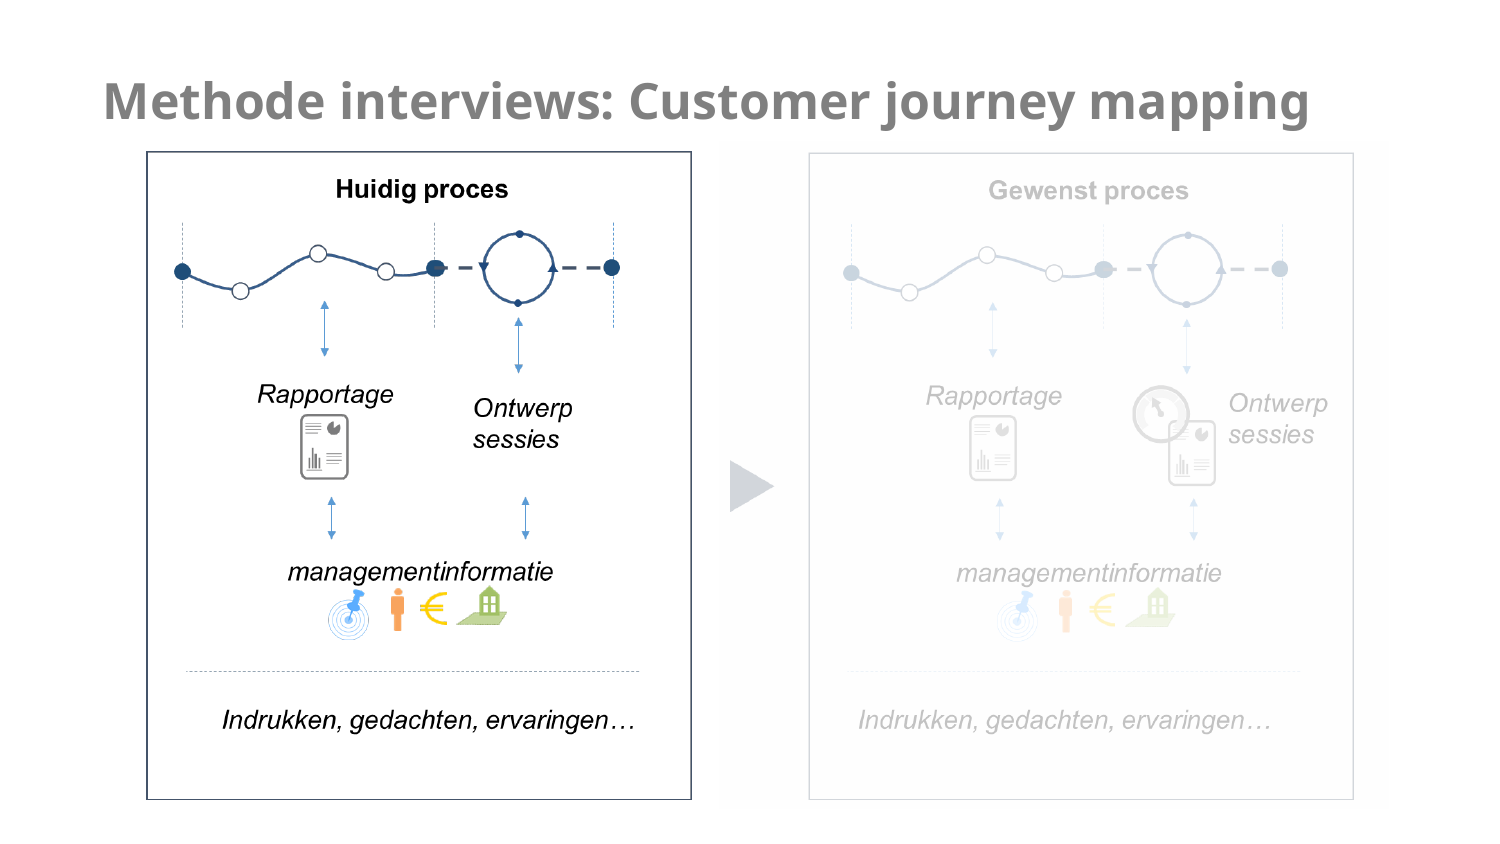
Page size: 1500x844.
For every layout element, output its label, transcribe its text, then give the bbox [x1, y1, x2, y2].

text_box Methode interviews: Customer journey mapping [88, 62, 1447, 137]
picture [146, 141, 1389, 809]
